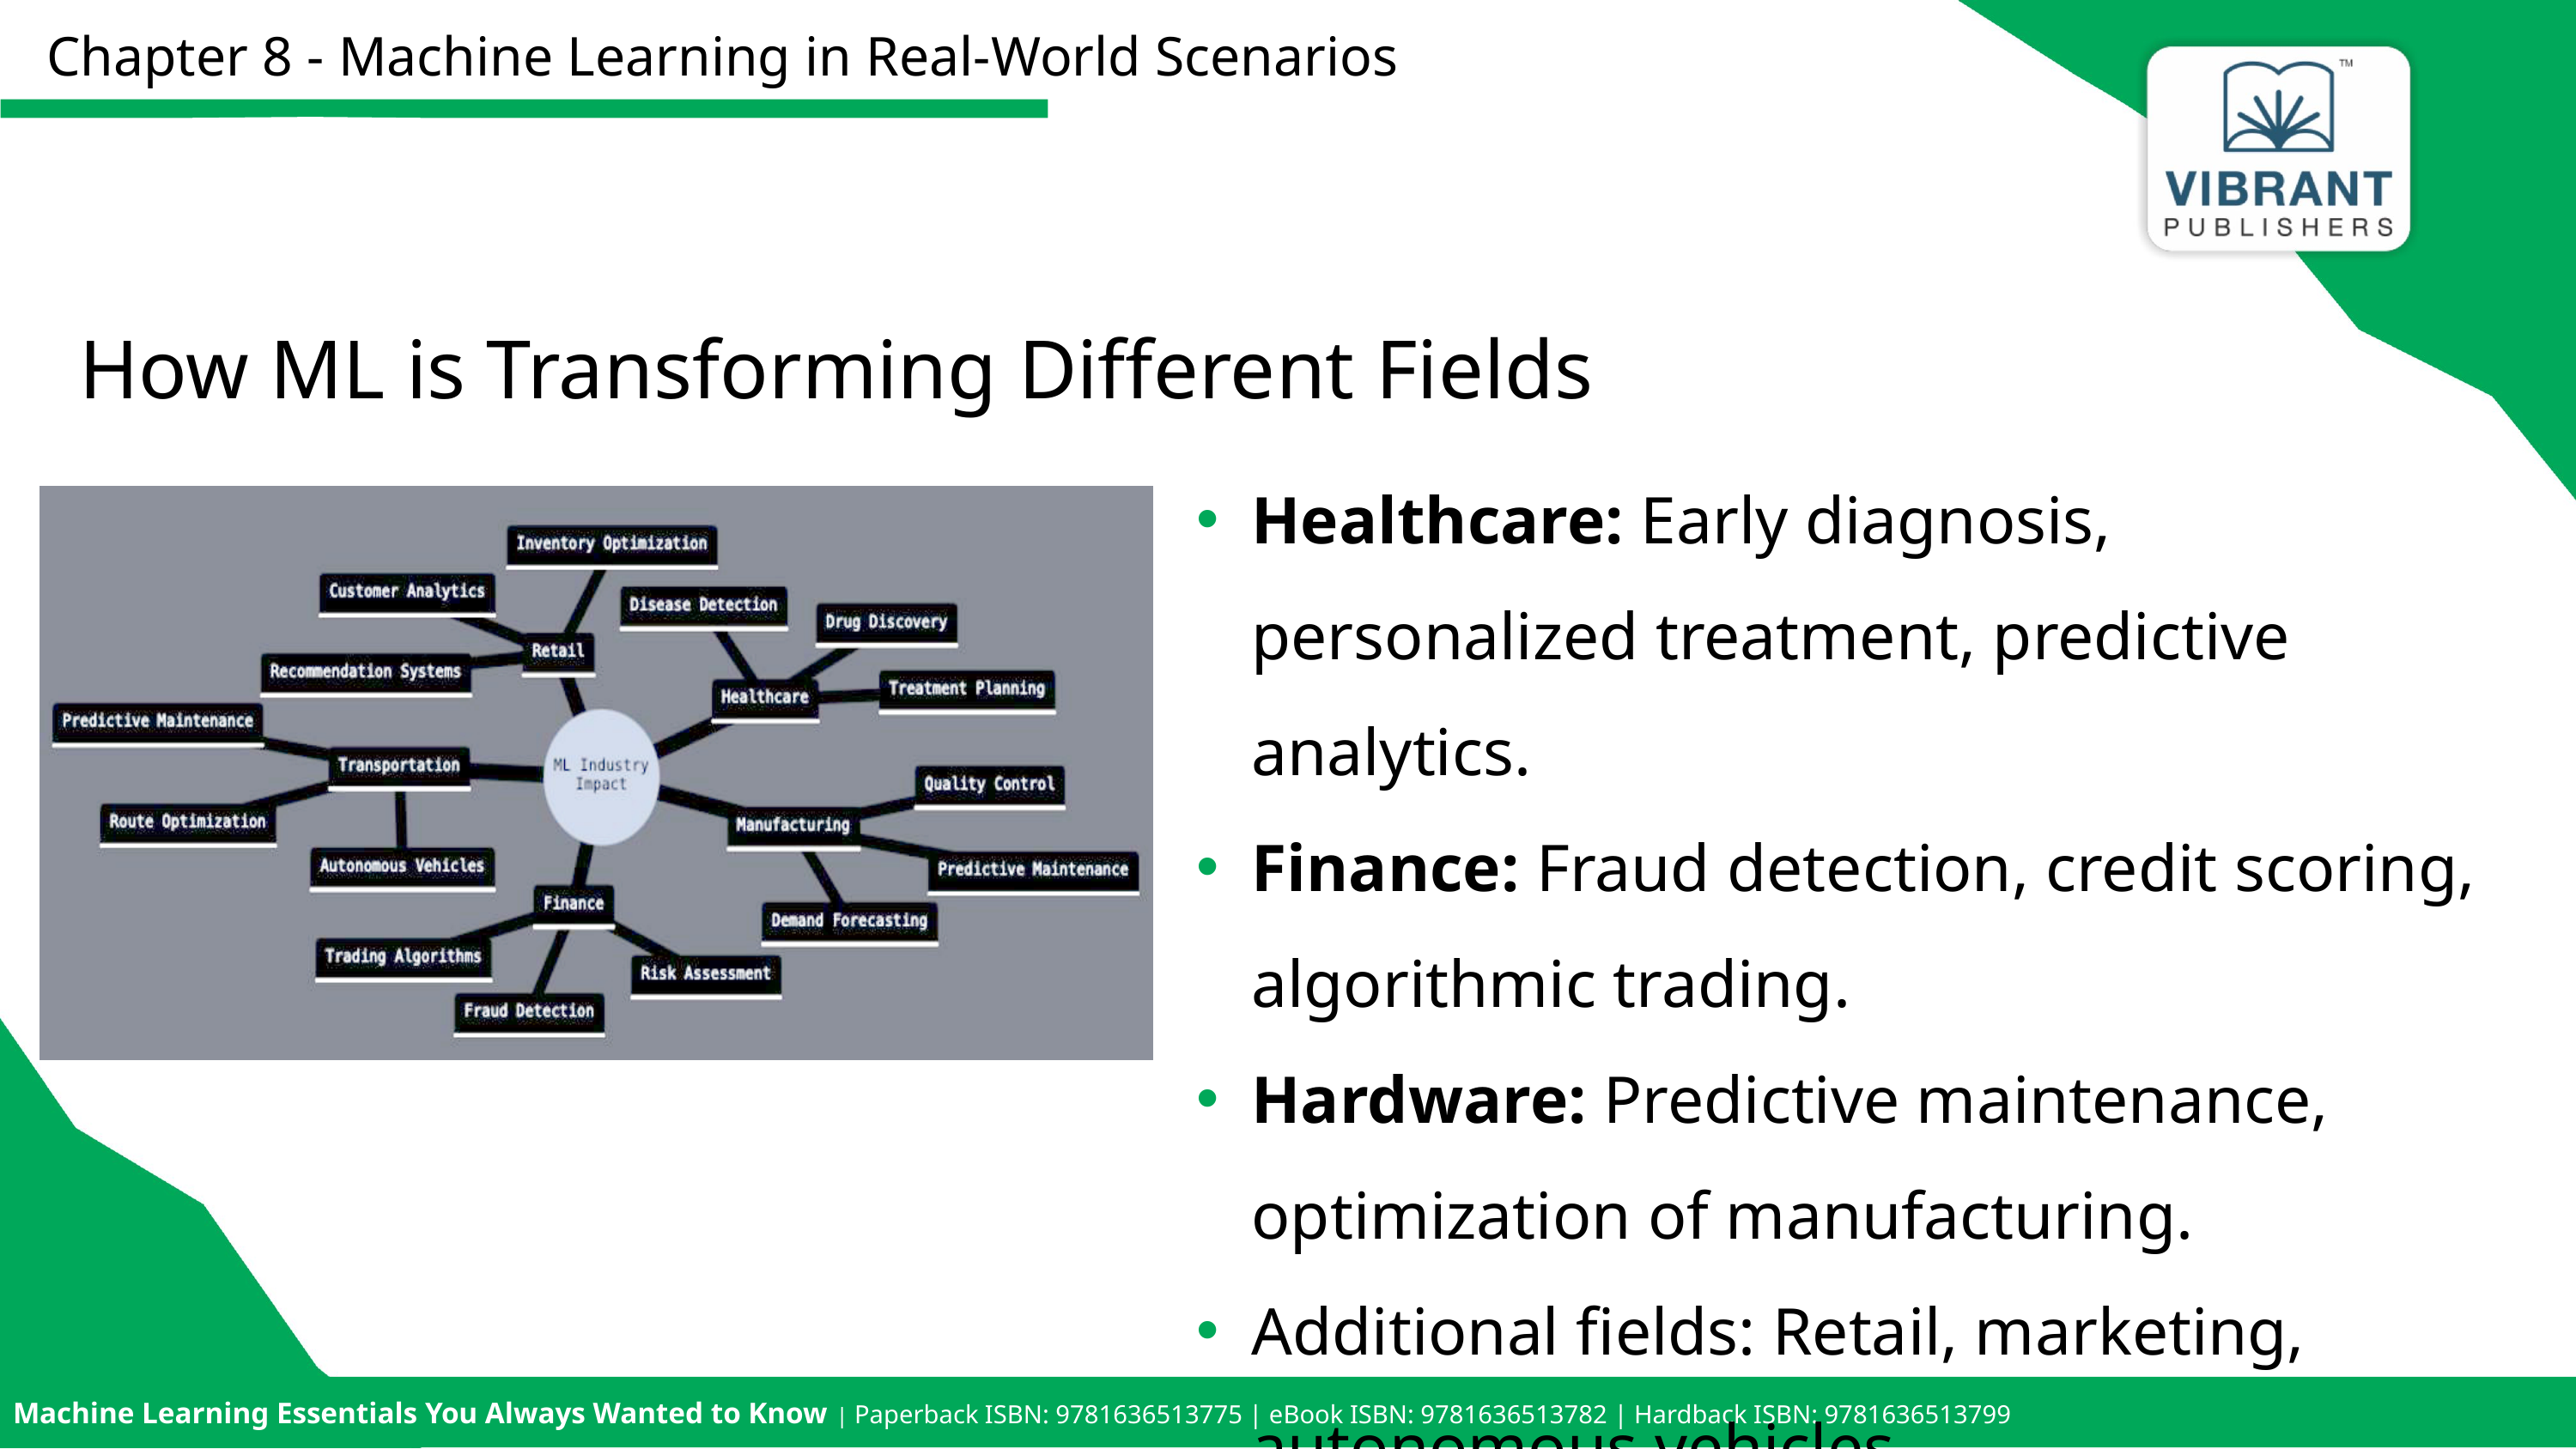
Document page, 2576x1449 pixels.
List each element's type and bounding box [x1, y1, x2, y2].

text_box [0, 0, 2576, 1448]
picture [39, 486, 1153, 1060]
